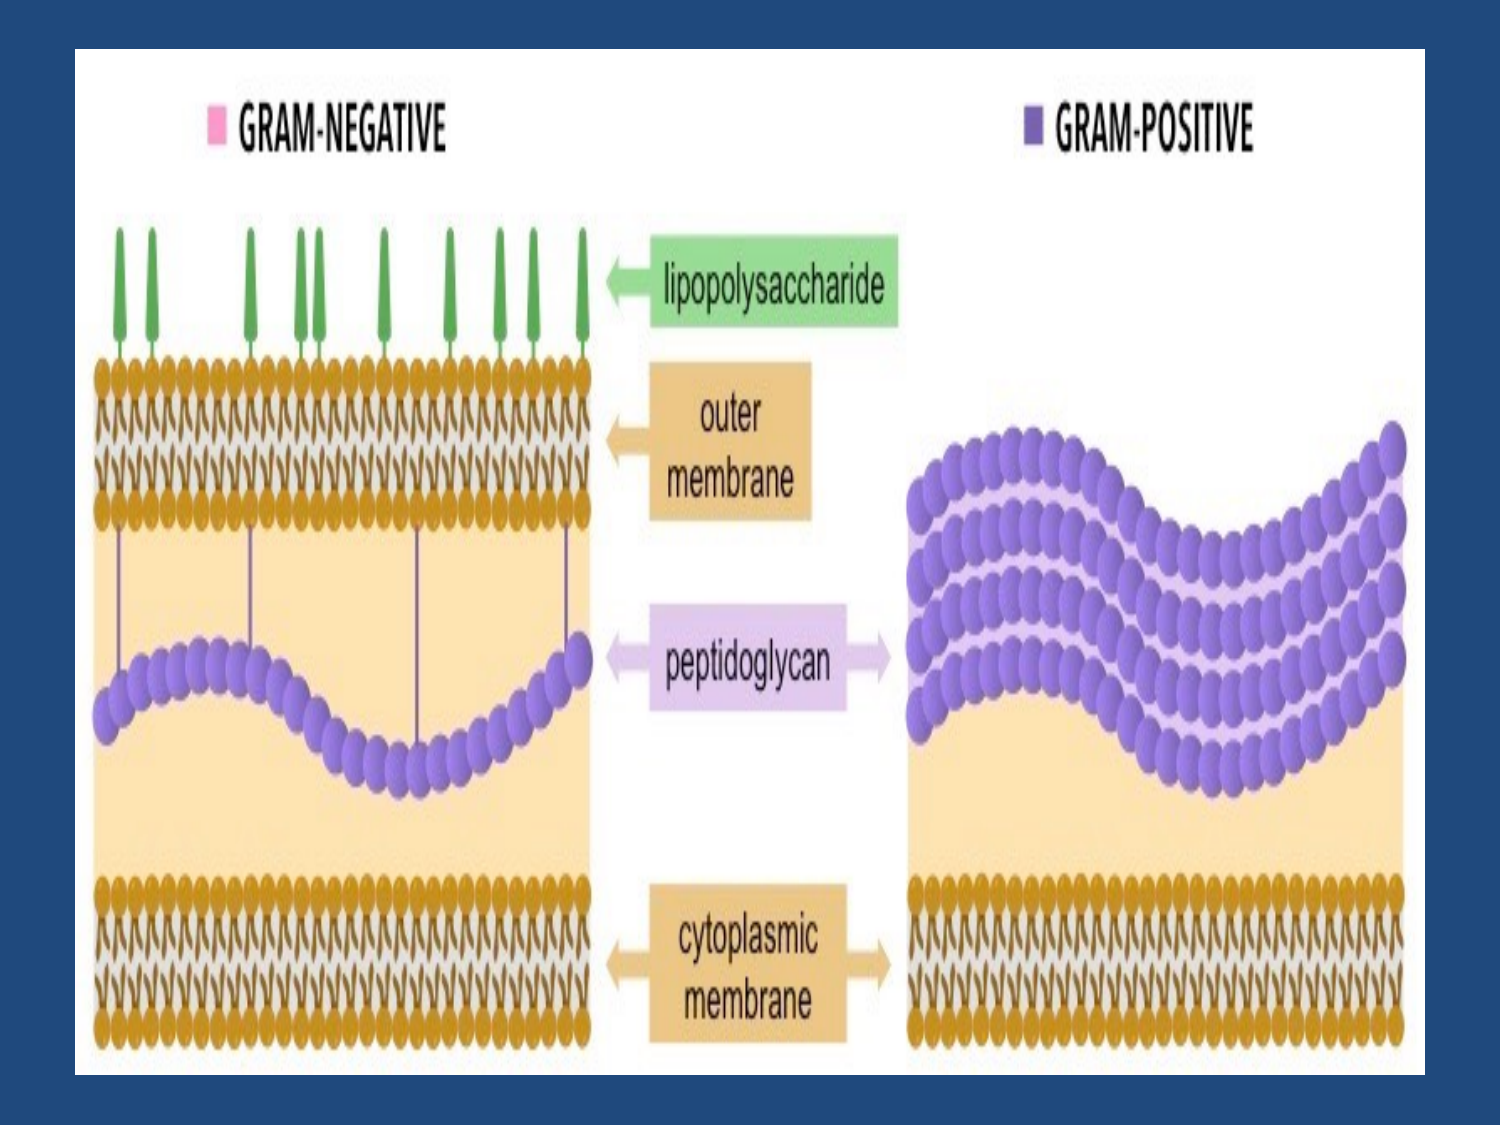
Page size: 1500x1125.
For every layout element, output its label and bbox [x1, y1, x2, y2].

picture [74, 49, 1426, 1076]
